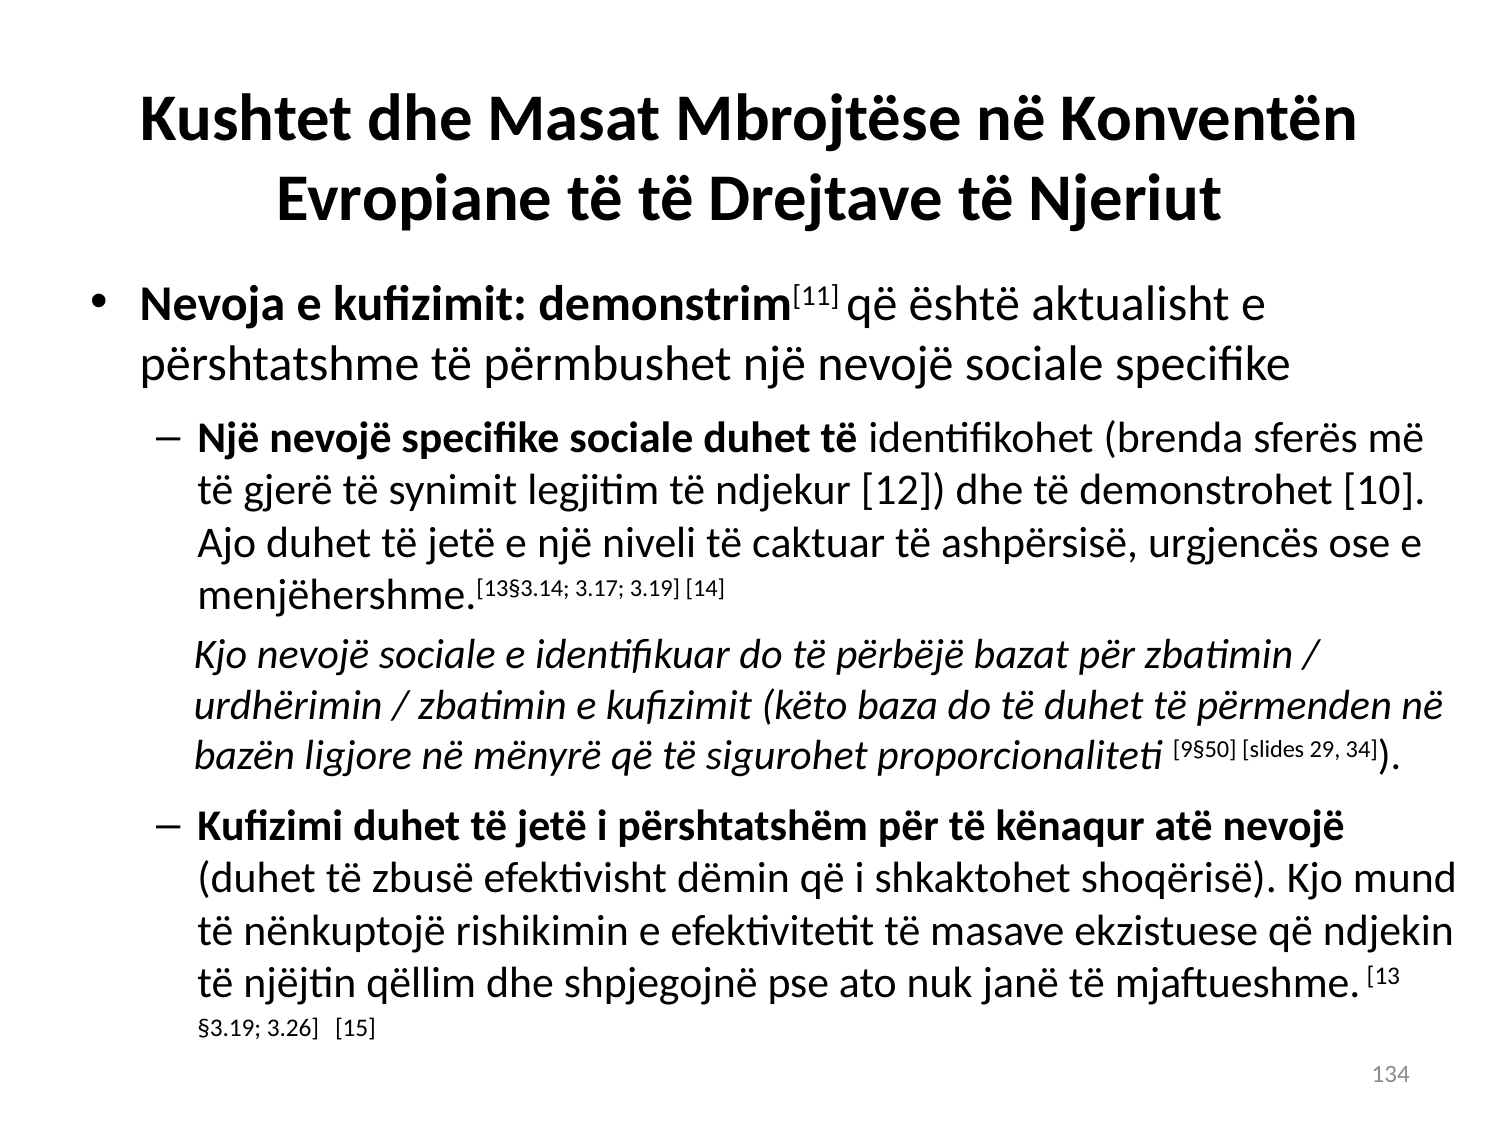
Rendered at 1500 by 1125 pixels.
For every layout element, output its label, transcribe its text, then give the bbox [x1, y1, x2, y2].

list Nevoja e kufizimit: demonstrim[11] që është aktualisht e përshtatshme të përmbushet një nevojë sociale specifike Një nevojë specifike sociale duhet të identifikohet (brenda sferës më të gjerë të synimit legjitim të ndjekur [12]) dhe të demonstrohet [10]. Ajo duhet të jetë e një niveli të caktuar të ashpërsisë, urgjencës ose e menjëhershme.[13§3.14; 3.17; 3.19] [14] Kjo nevojë sociale e identifikuar do të përbëjë bazat për zbatimin / urdhërimin / zbatimin e kufizimit (këto baza do të duhet të përmenden në bazën ligjore në mënyrë që të sigurohet proporcionaliteti [9§50] [slides 29, 34]). Kufizimi duhet të jetë i përshtatshëm për të kënaqur atë nevojë (duhet të zbusë efektivisht dëmin që i shkaktohet shoqërisë). Kjo mund të nënkuptojë rishikimin e efektivitetit të masave ekzistuese që ndjekin të njëjtin qëllim dhe shpjegojnë pse ato nuk janë të mjaftueshme. [13 §3.19; 3.26] [15] [74, 262, 1484, 1072]
title Kushtet dhe Masat Mbrojtëse në Konventën Evropiane të të Drejtave të Njeriut [74, 44, 1426, 263]
slide_number 134 [1074, 1042, 1425, 1103]
